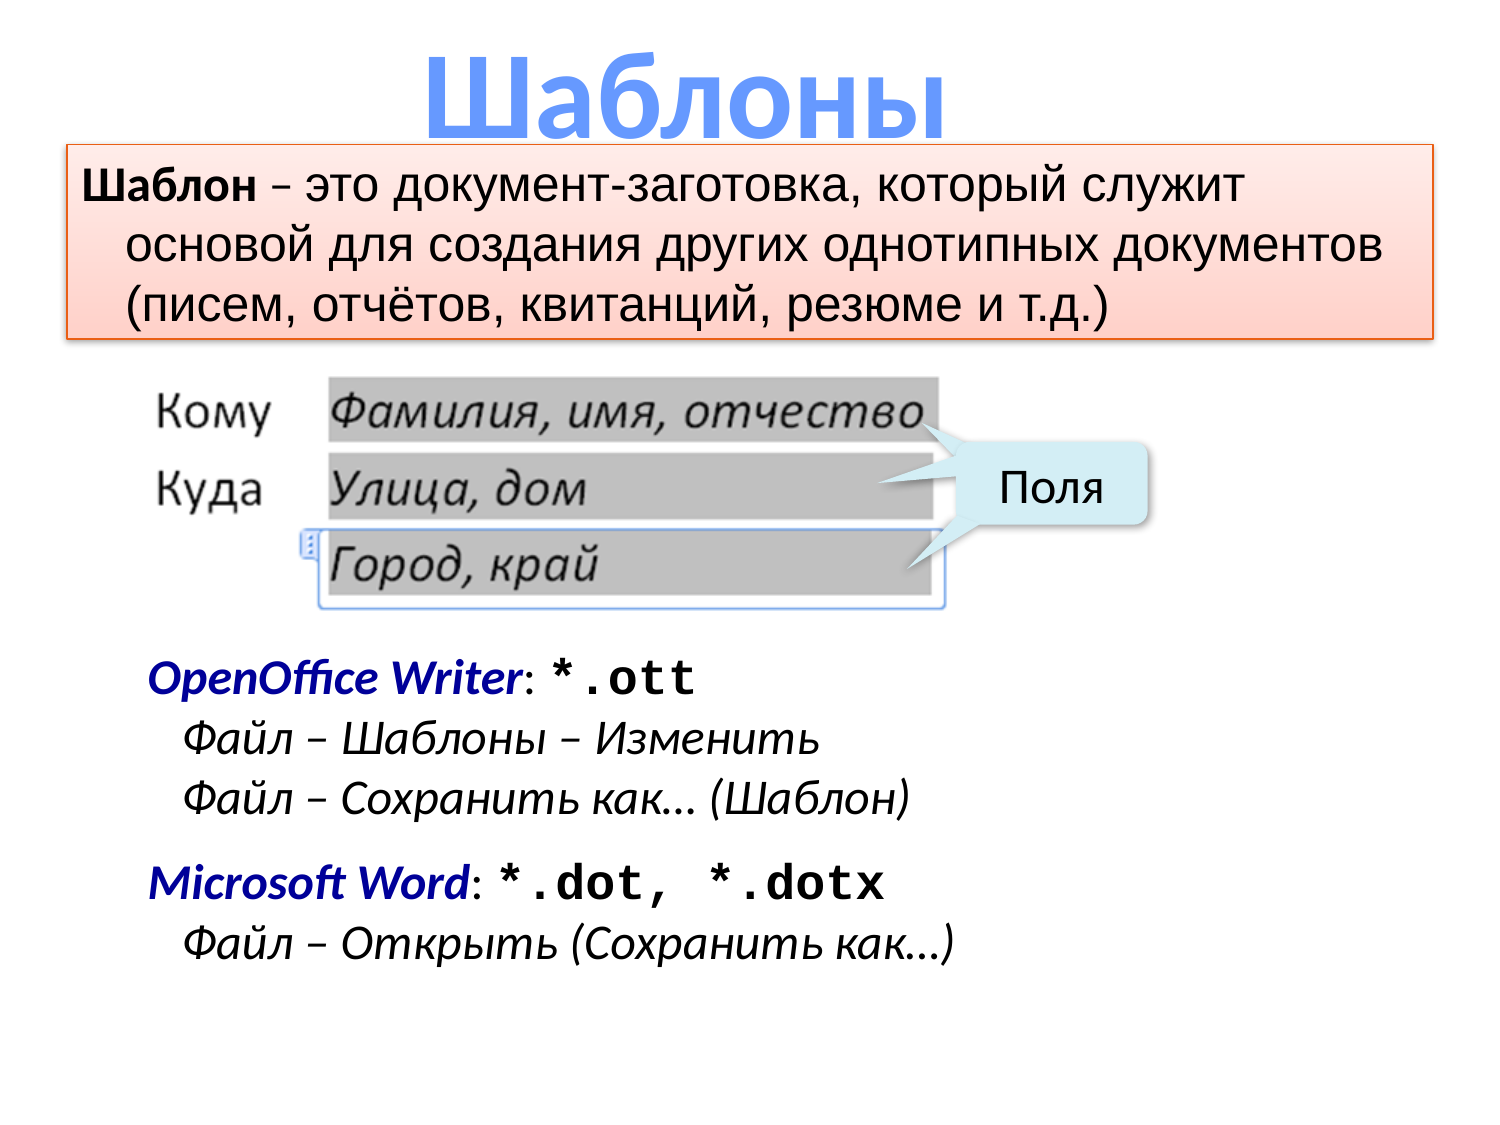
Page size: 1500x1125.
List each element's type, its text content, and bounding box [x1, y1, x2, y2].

text_box OpenOffice Writer: *.ott Файл – Шаблоны – Изменить Файл – Сохранить как… (Шаблон) Microsoft Word: *.dot, *.dotx Файл – Открыть (Сохранить как…) [132, 637, 971, 977]
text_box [906, 422, 1148, 570]
text_box Шаблон – это документ-заготовка, который служит основой для создания других однотипных документов (писем, отчётов, квитанций, резюме и т.д.) [66, 144, 1434, 340]
title Шаблоны [0, 49, 1374, 127]
picture [140, 353, 968, 638]
